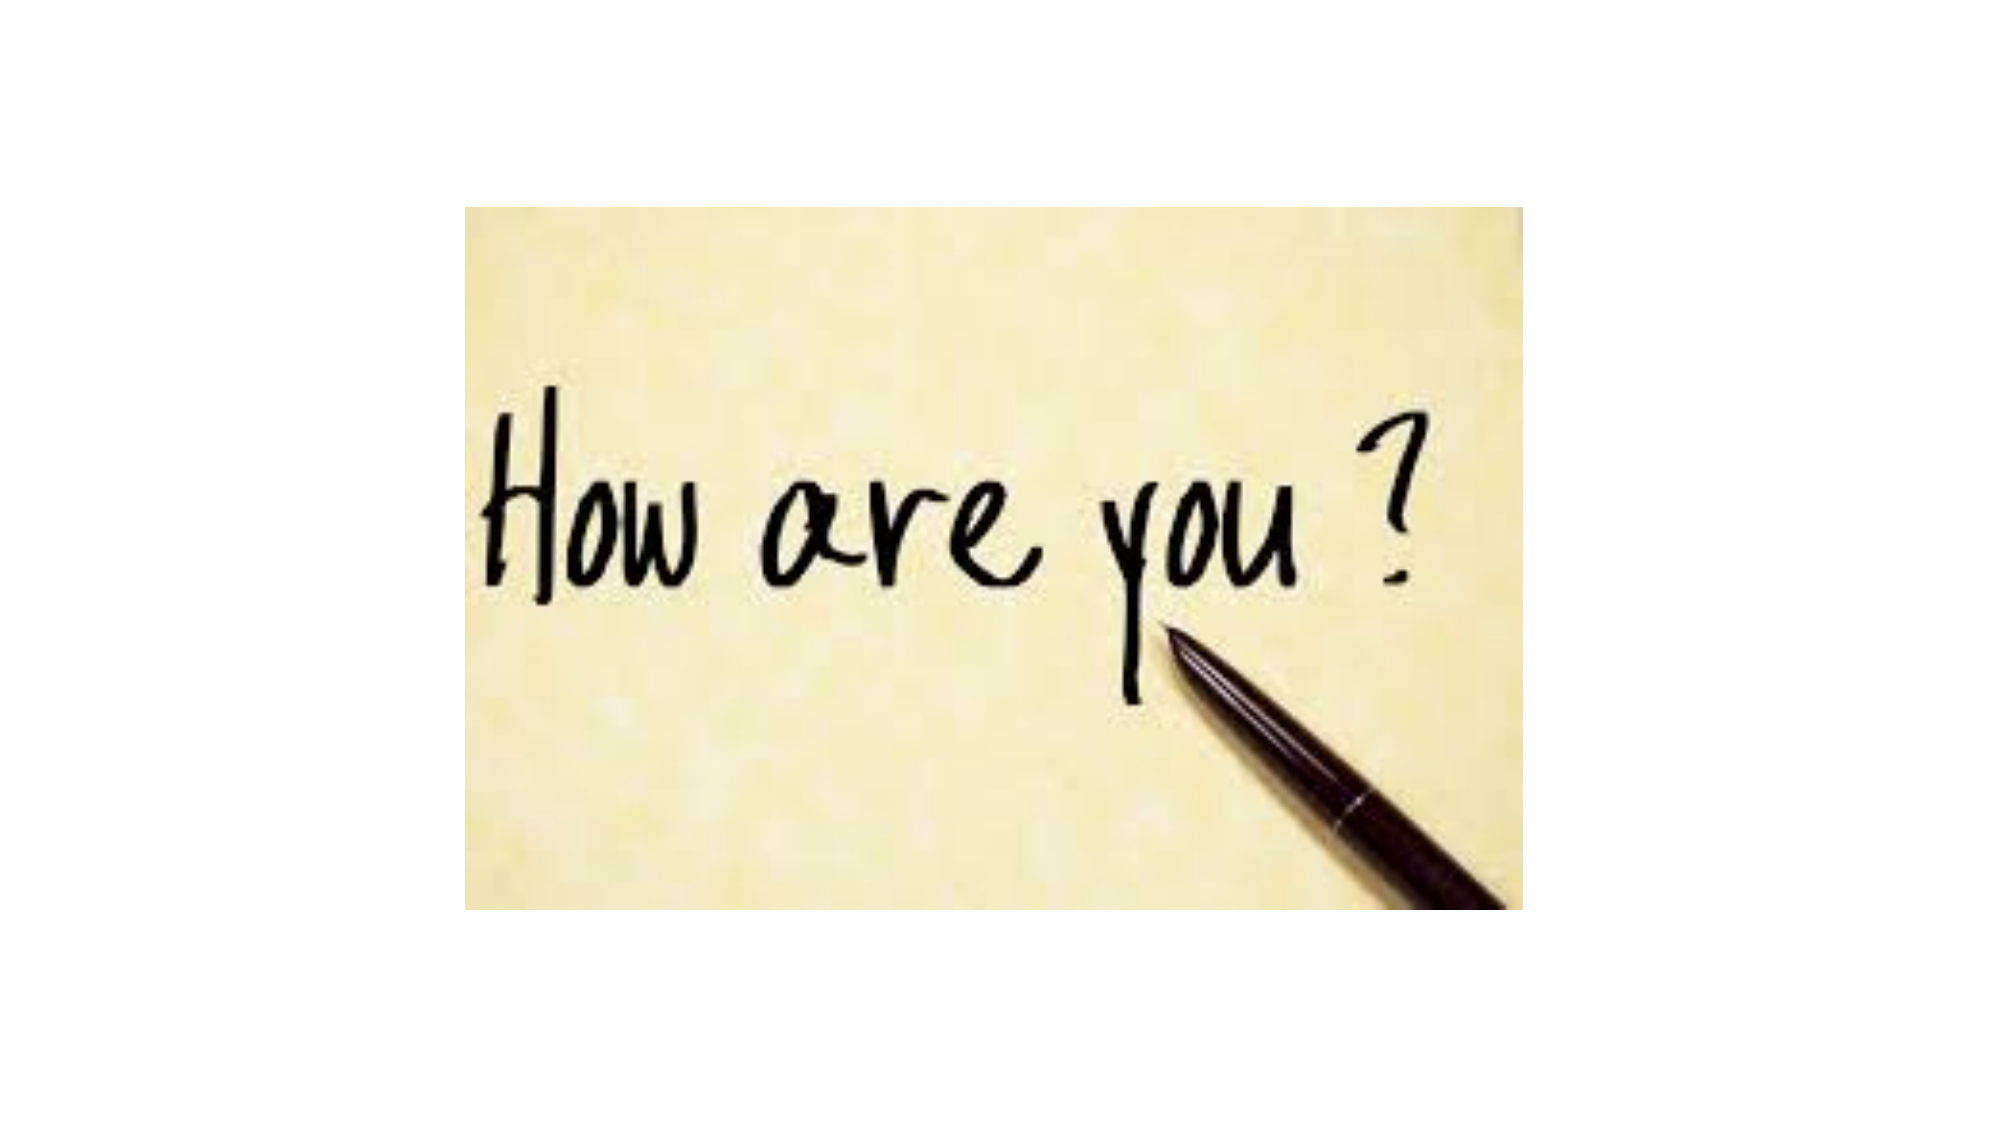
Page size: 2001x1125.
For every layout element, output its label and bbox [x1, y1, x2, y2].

picture [465, 207, 1523, 910]
